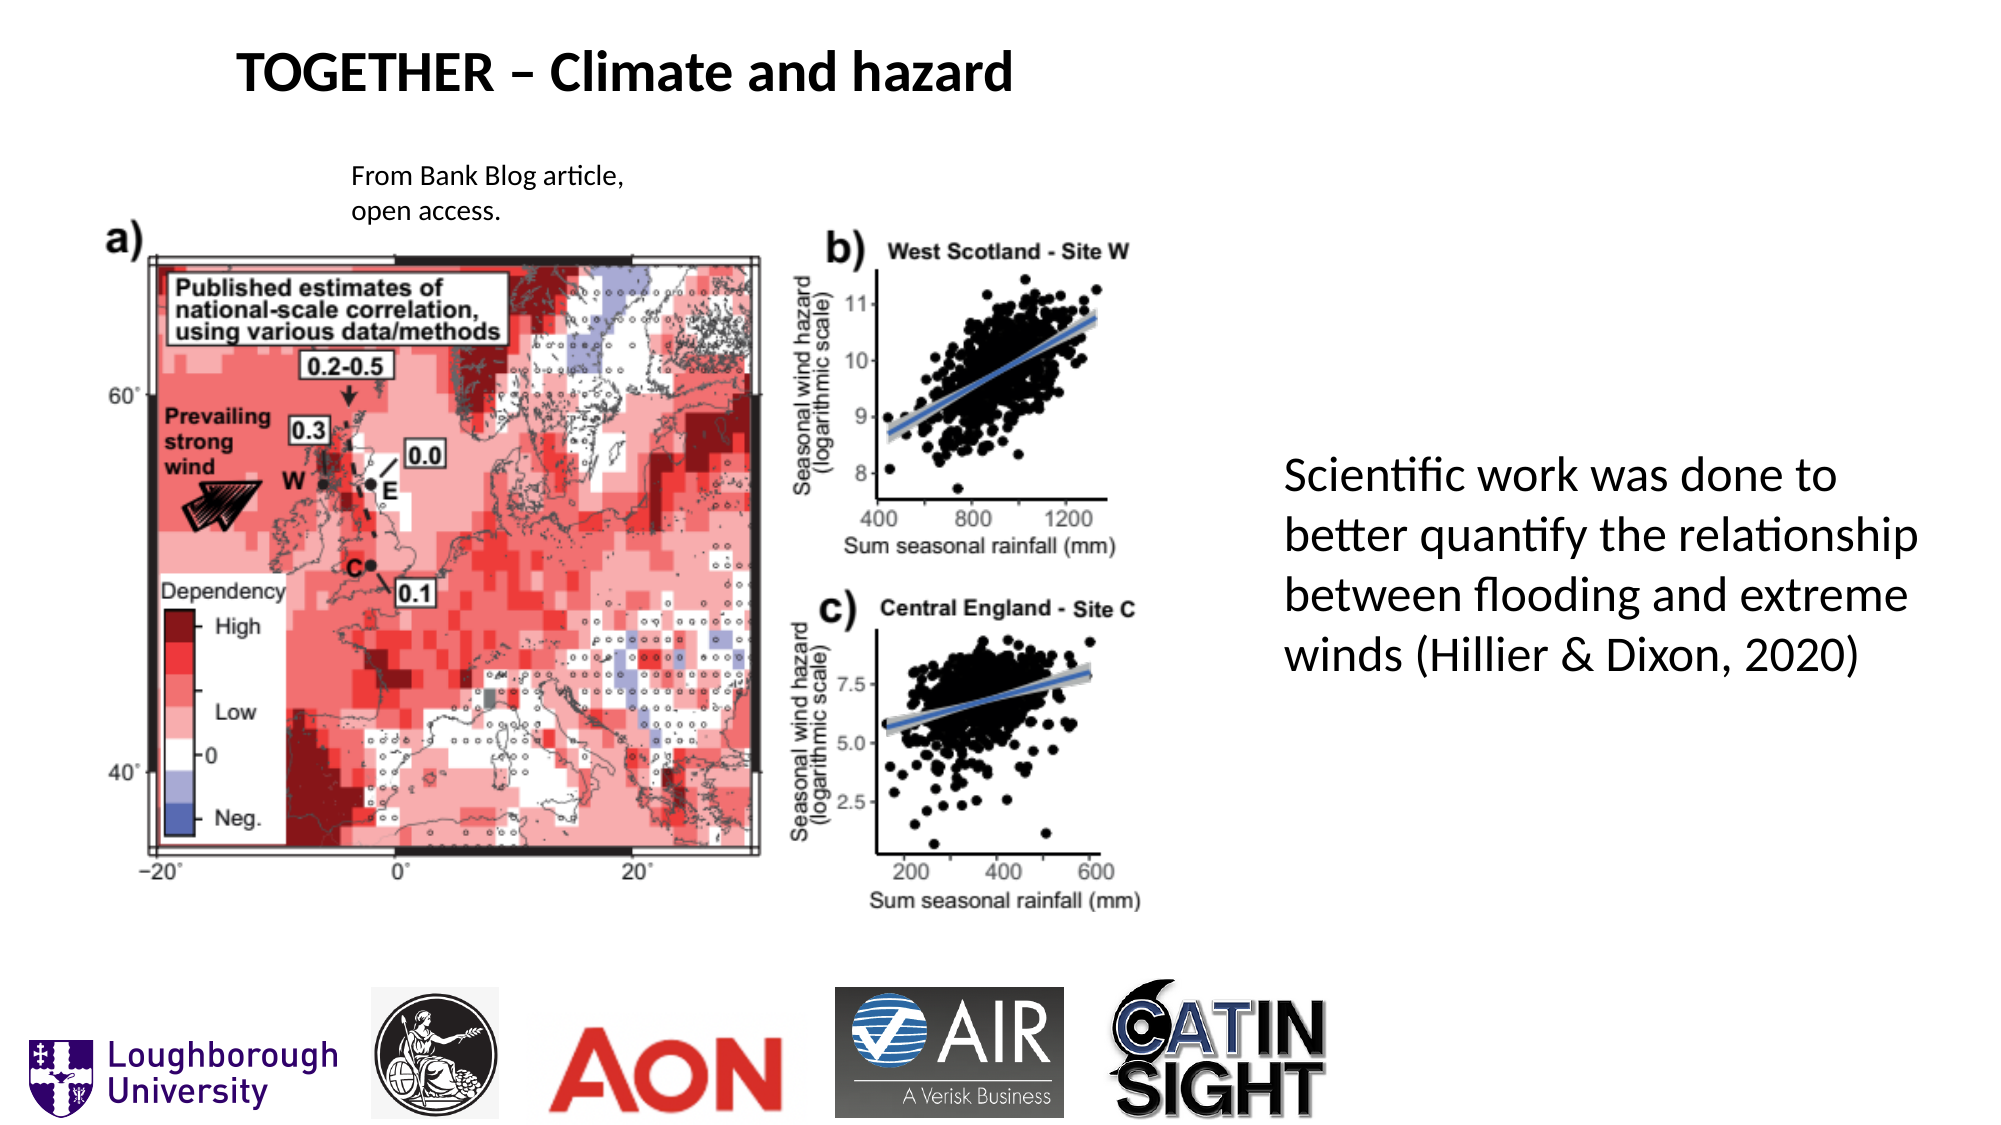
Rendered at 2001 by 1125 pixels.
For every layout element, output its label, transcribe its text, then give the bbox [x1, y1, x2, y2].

text_box TOGETHER – Climate and hazard [221, 25, 1678, 111]
picture [1091, 976, 1342, 1125]
picture [526, 1012, 808, 1125]
picture [94, 214, 1141, 912]
picture [835, 987, 1064, 1118]
text_box From Bank Blog article, open access. [336, 149, 647, 214]
text_box Scientific work was done to better quantify the relationship between flooding and extreme winds (Hillier & Dixon, 2020) [1269, 433, 1957, 689]
picture [371, 987, 499, 1119]
picture [29, 1040, 337, 1118]
